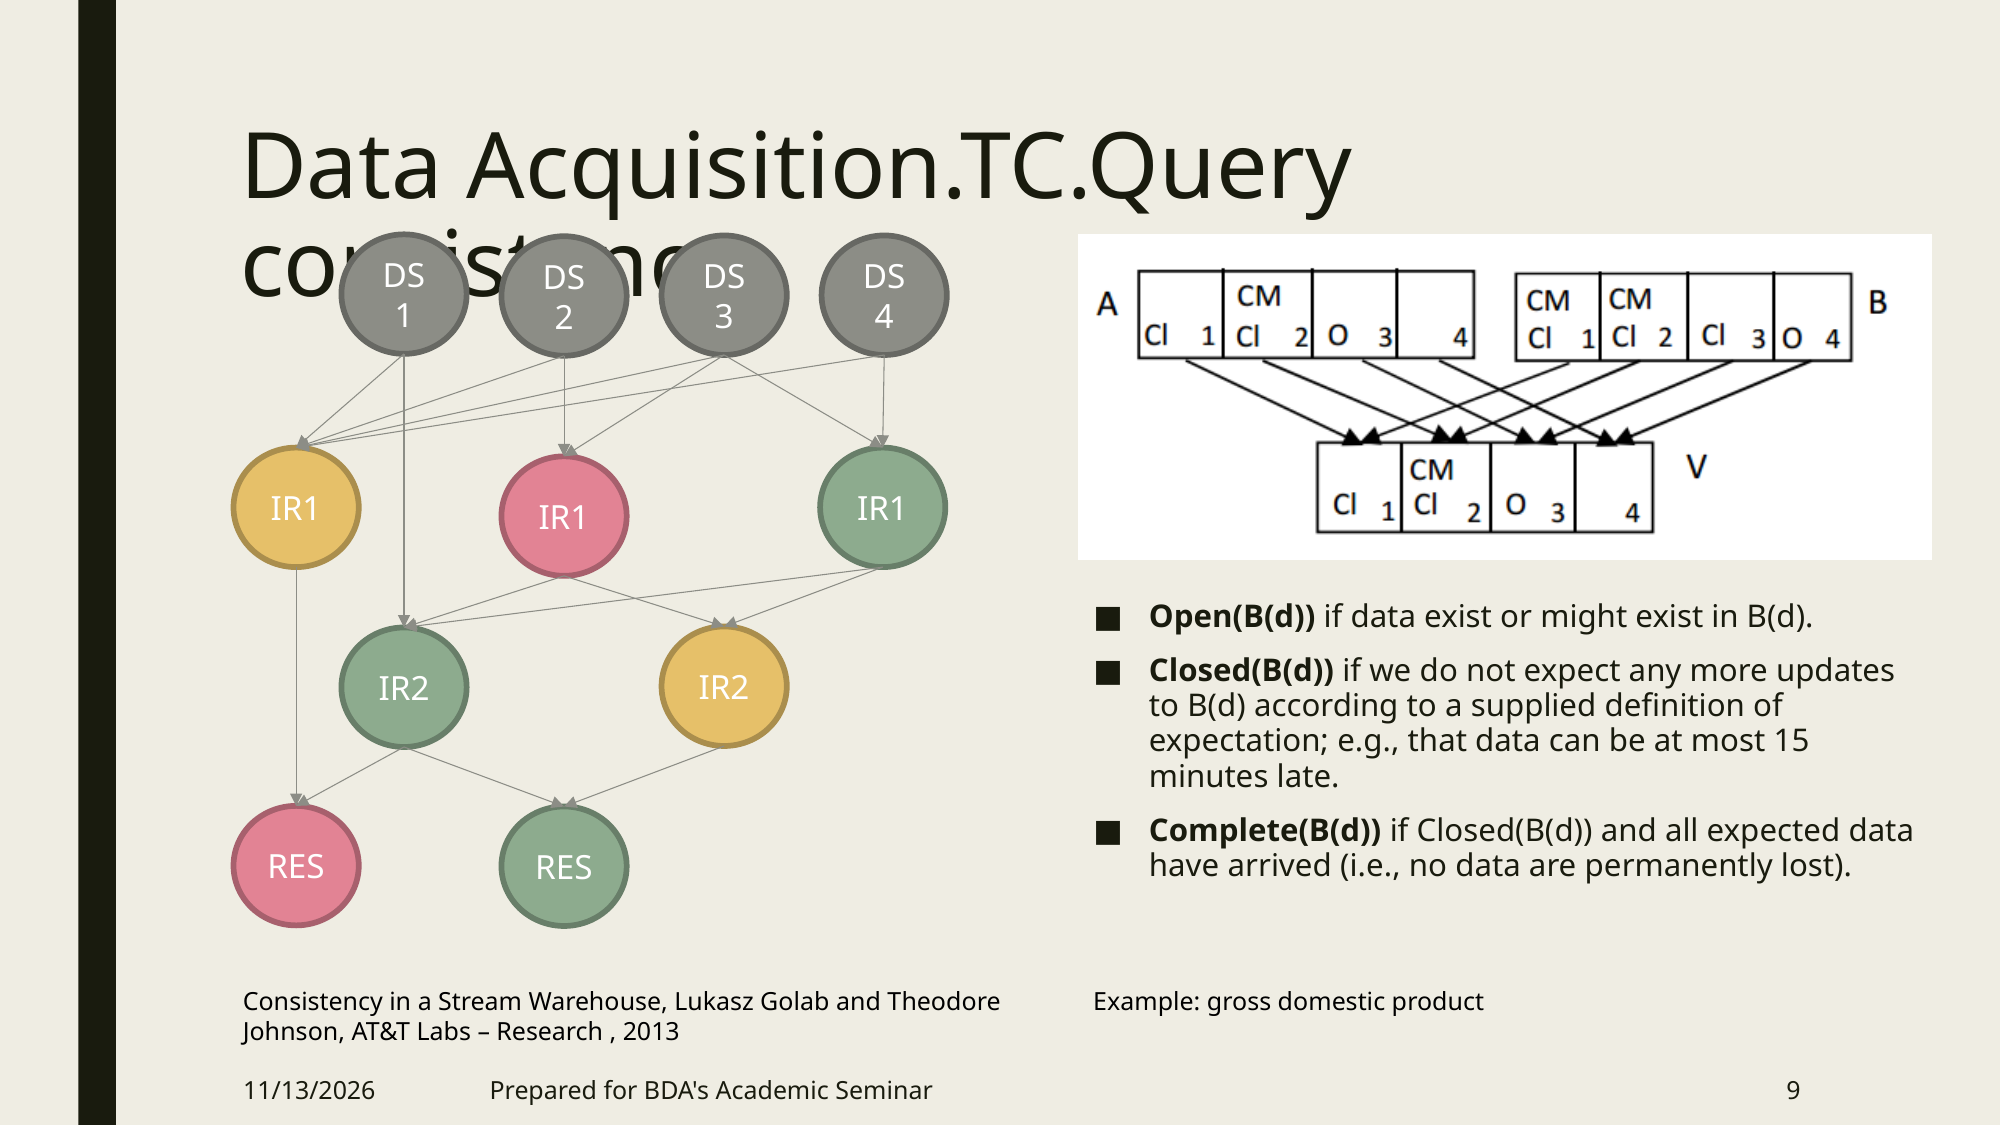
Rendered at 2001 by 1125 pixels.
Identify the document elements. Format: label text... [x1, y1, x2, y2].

text_box Example: gross domestic product [1078, 978, 1894, 1024]
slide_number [228, 1058, 426, 1125]
list Open(B(d)) if data exist or might exist in B(d). Closed(B(d)) if we do not expect any more updates to B(d) according to a supplied definition of expectation; e.g., that data can be at most 15 minutes late. Complete(B(d)) if Closed(B(d)) and all expected data have arrived (i.e., no data are permanently lost). [1078, 591, 1932, 925]
title Data Acquisition.TC.Query consistency [225, 112, 1800, 357]
footer Prepared for BDA's Academic Seminar [474, 1058, 1505, 1125]
text_box Consistency in a Stream Warehouse, Lukasz Golab and Theodore Johnson, AT&T Labs – Research , 2013 [228, 978, 1044, 1053]
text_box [233, 234, 947, 926]
picture [1078, 234, 1932, 560]
slide_number 9 [1553, 1058, 1816, 1125]
